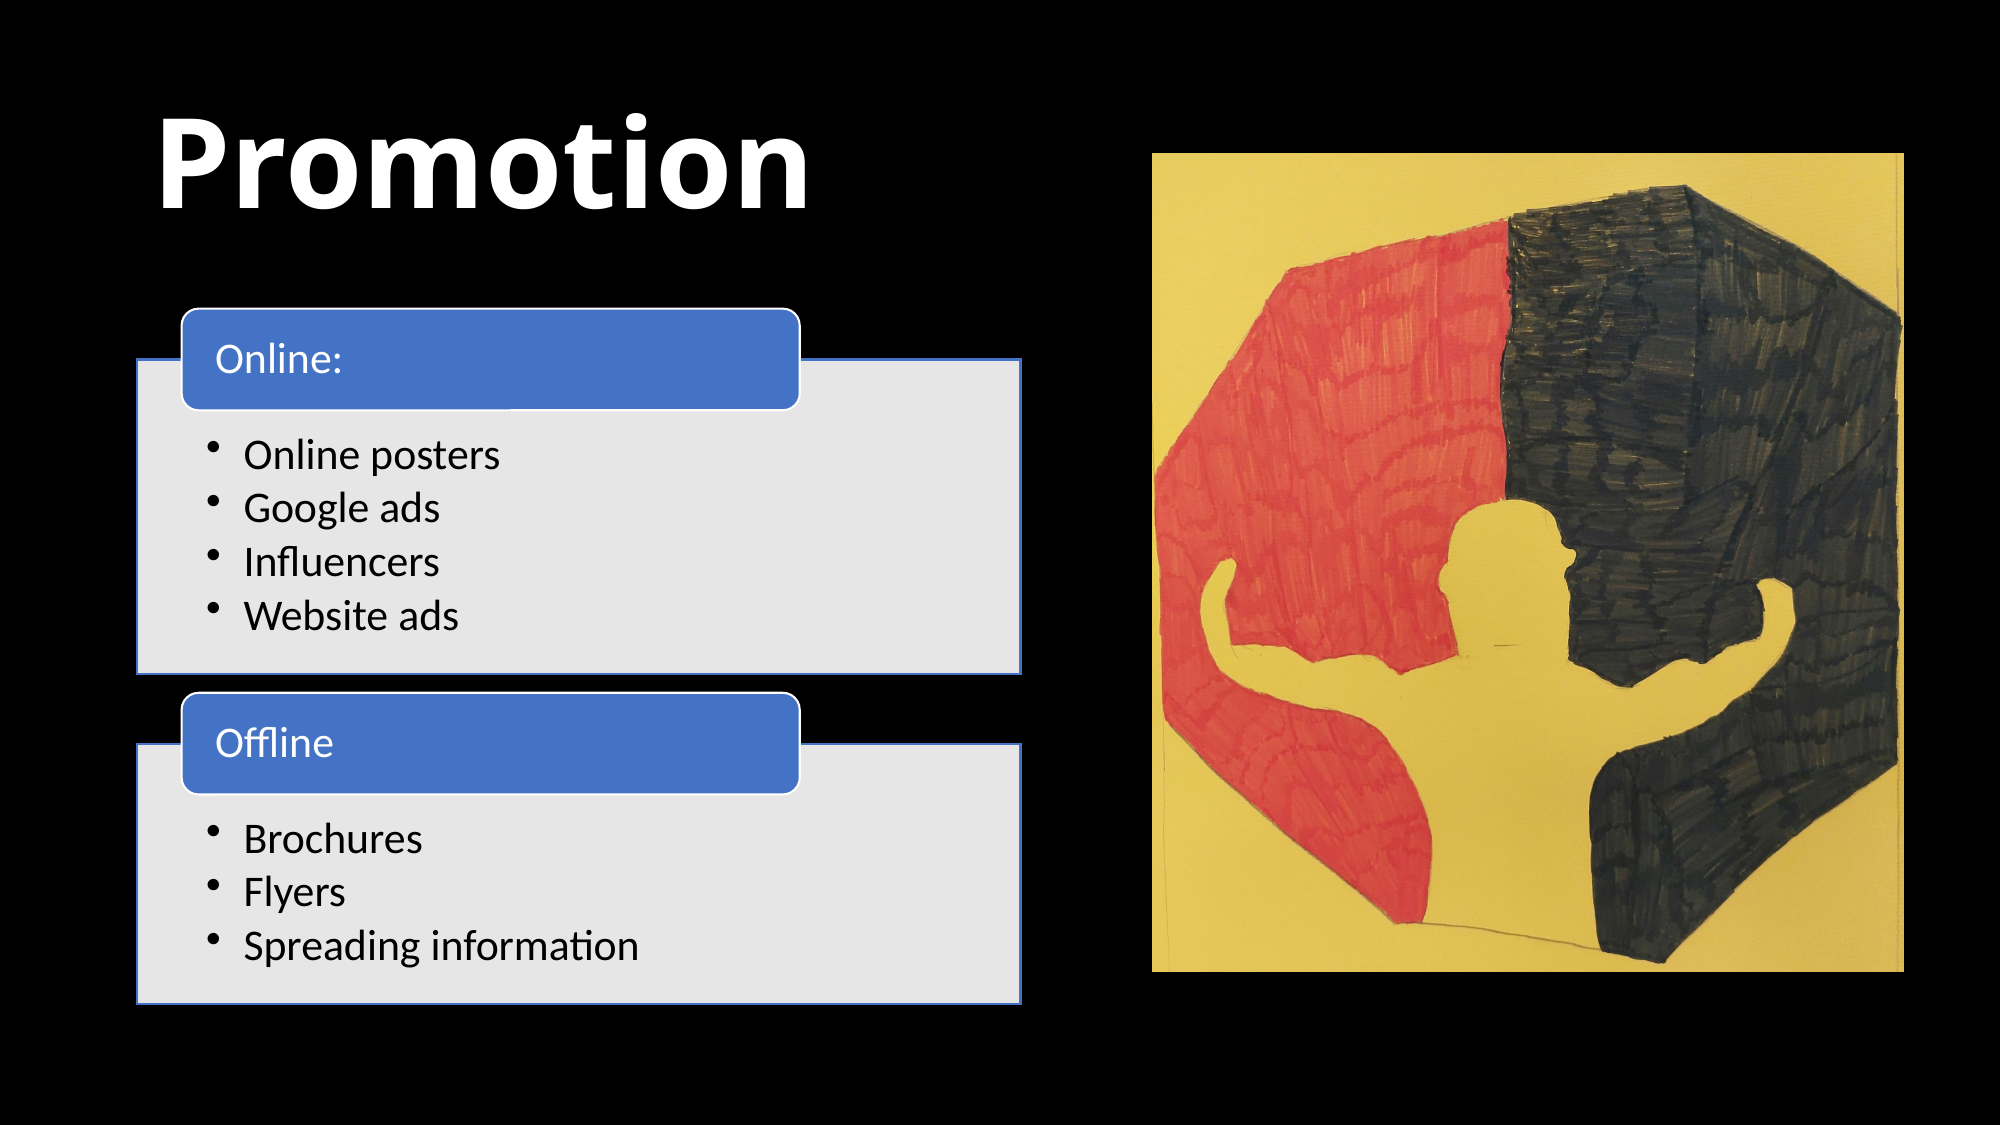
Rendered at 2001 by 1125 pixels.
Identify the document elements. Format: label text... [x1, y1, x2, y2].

picture [1152, 153, 1904, 972]
title Promotion [137, 59, 1863, 278]
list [137, 299, 1021, 1014]
